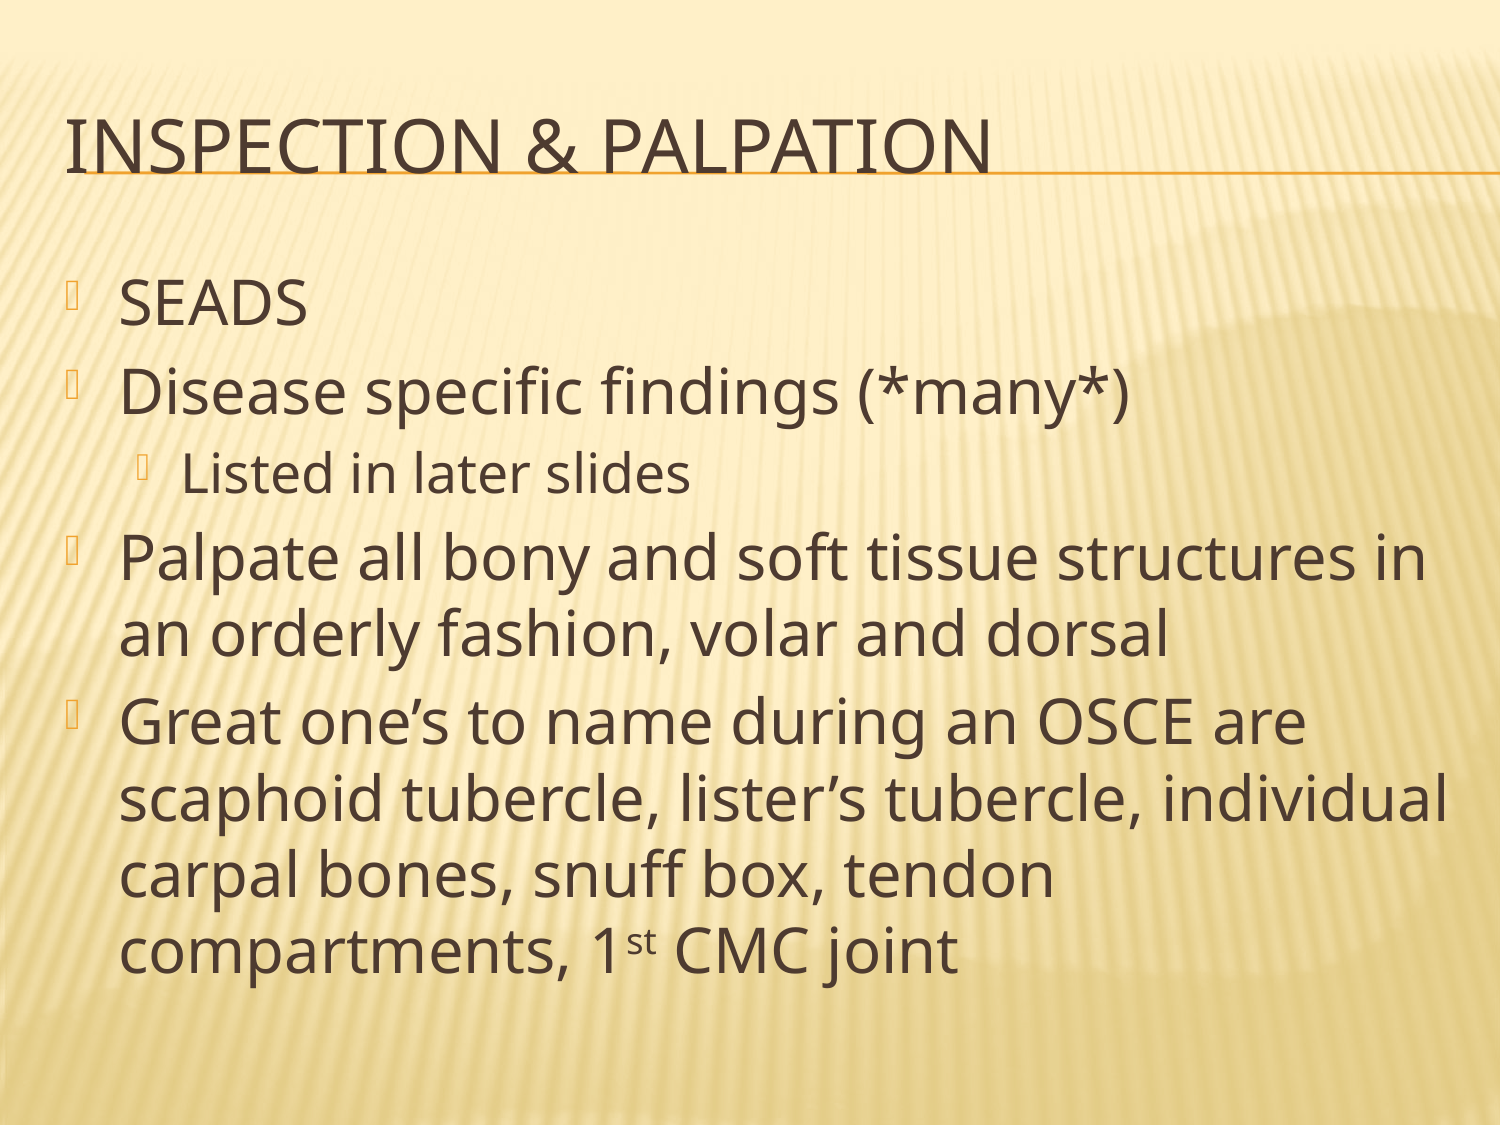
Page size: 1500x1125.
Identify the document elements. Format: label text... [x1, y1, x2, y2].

list SEADS Disease specific findings (*many*) Listed in later slides Palpate all bony and soft tissue structures in an orderly fashion, volar and dorsal Great one’s to name during an OSCE are scaphoid tubercle, lister’s tubercle, individual carpal bones, snuff box, tendon compartments, 1st CMC joint [50, 254, 1475, 998]
title Inspection & Palpation [50, 75, 1475, 213]
